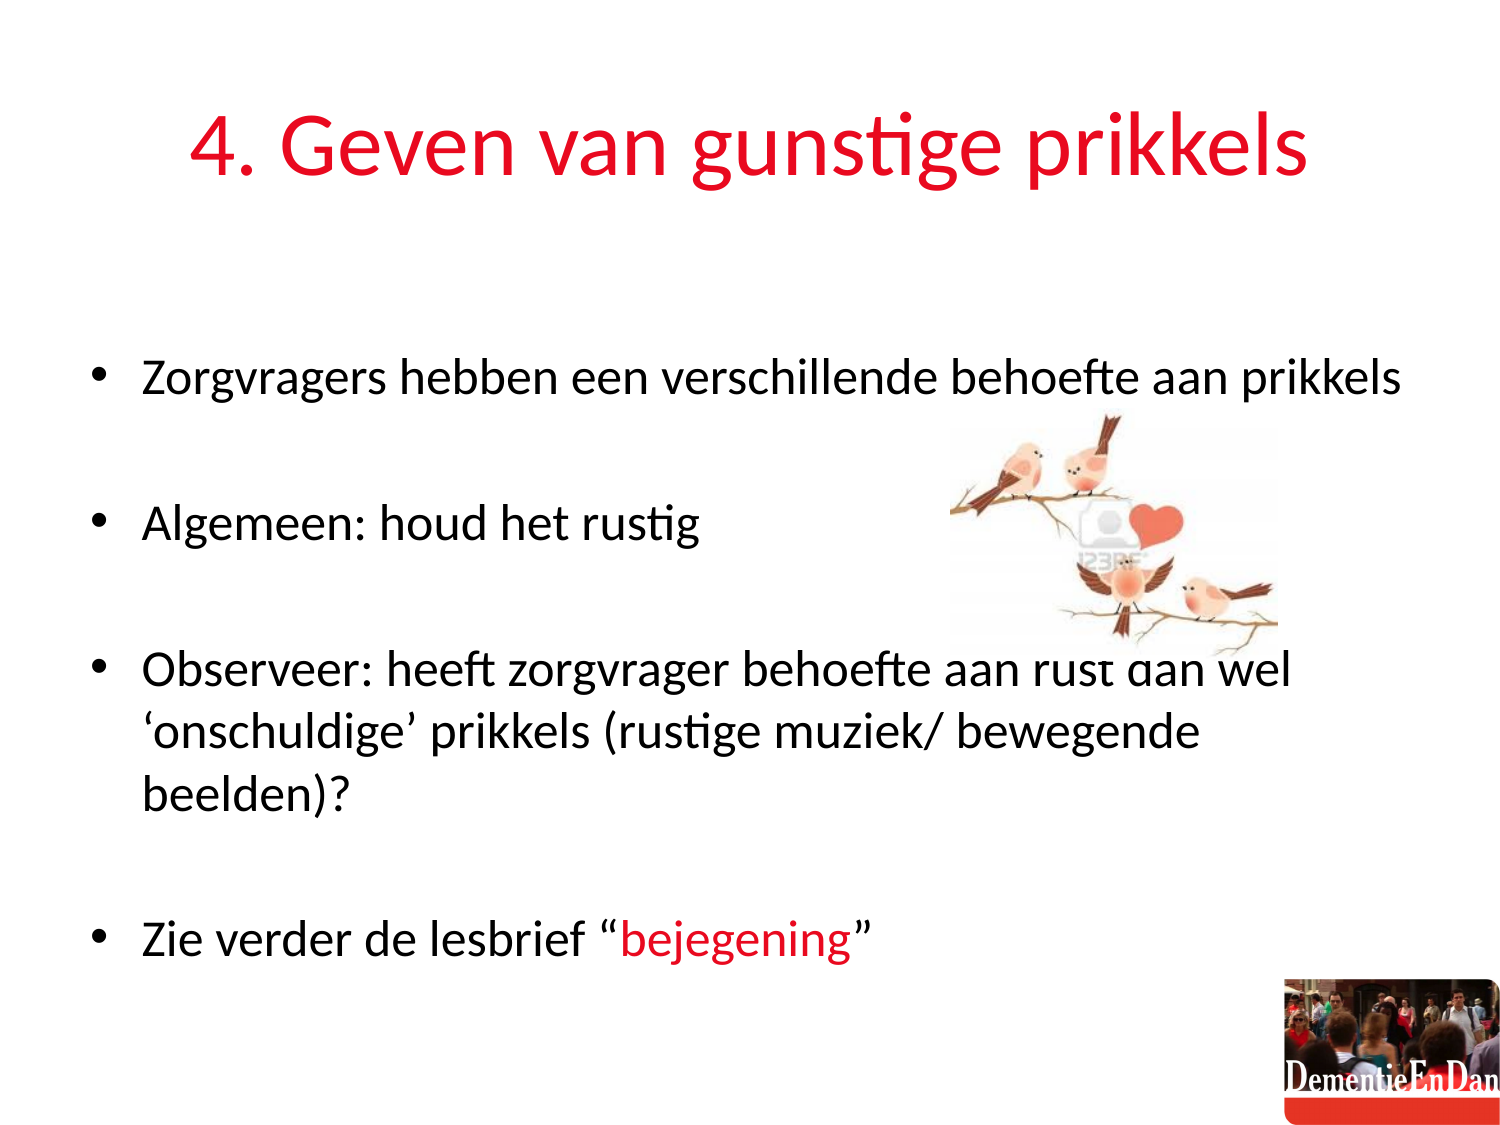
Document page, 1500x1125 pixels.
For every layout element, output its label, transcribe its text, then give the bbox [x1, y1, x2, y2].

list Zorgvragers hebben een verschillende behoefte aan prikkels Algemeen: houd het rustig Observeer: heeft zorgvrager behoefte aan rust dan wel ‘onschuldige’ prikkels (rustige muziek/ bewegende beelden)? Zie verder de lesbrief “bejegening” [75, 262, 1425, 1005]
title 4. Geven van gunstige prikkels [75, 45, 1425, 233]
picture [1283, 979, 1500, 1125]
picture [950, 408, 1279, 661]
